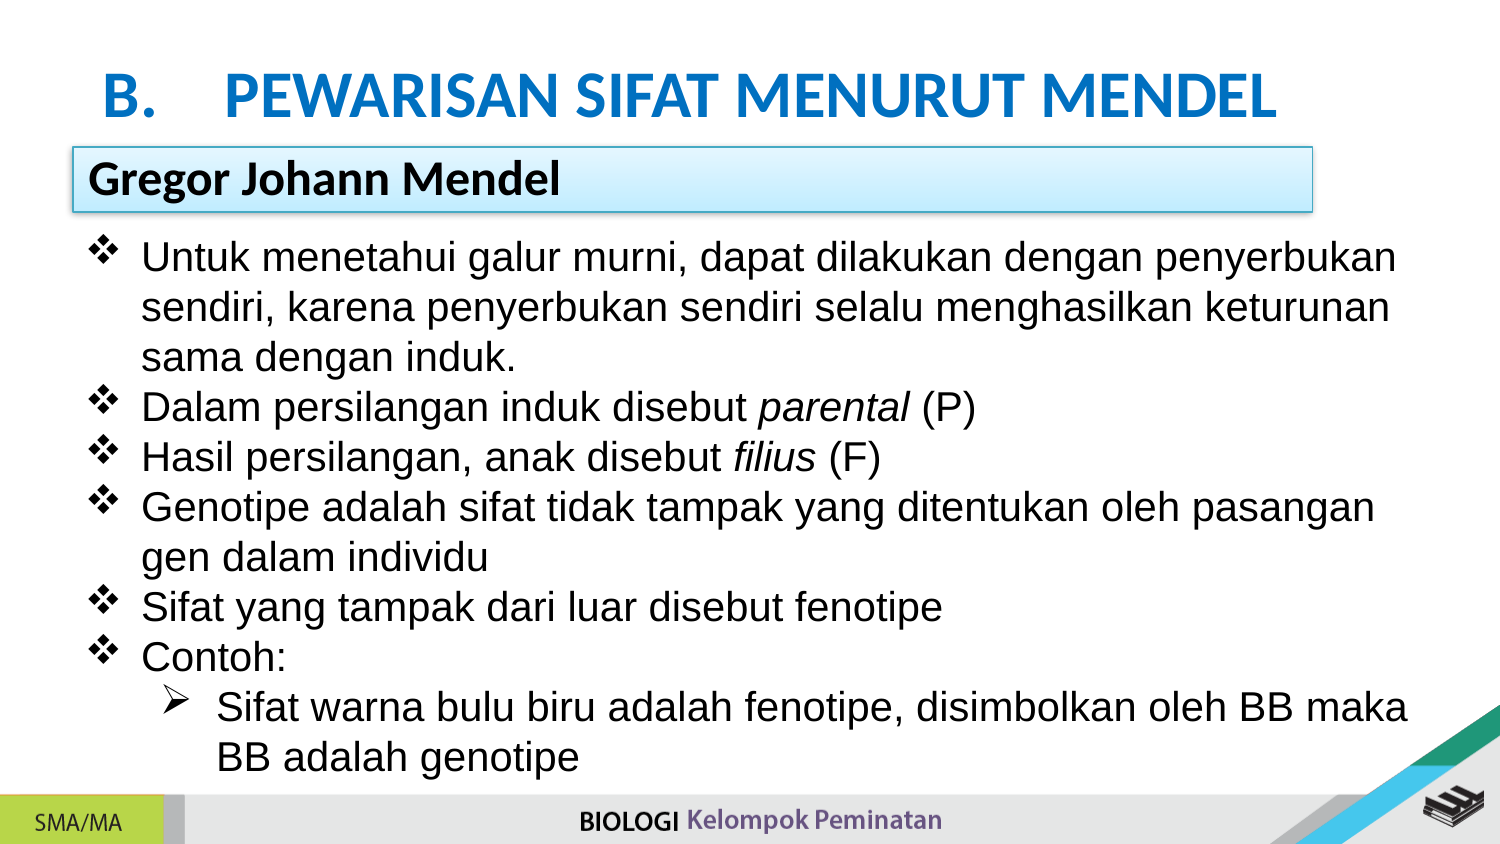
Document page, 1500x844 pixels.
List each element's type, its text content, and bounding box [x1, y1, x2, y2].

text_box Untuk menetahui galur murni, dapat dilakukan dengan penyerbukan sendiri, karena penyerbukan sendiri selalu menghasilkan keturunan sama dengan induk. Dalam persilangan induk disebut parental (P) Hasil persilangan, anak disebut filius (F) Genotipe adalah sifat tidak tampak yang ditentukan oleh pasangan gen dalam individu Sifat yang tampak dari luar disebut fenotipe Contoh: Sifat warna bulu biru adalah fenotipe, disimbolkan oleh BB maka BB adalah genotipe [69, 221, 1425, 704]
text_box PEWARISAN SIFAT MENURUT MENDEL [87, 56, 1400, 135]
picture [0, 705, 1500, 844]
text_box Gregor Johann Mendel [72, 146, 1313, 213]
